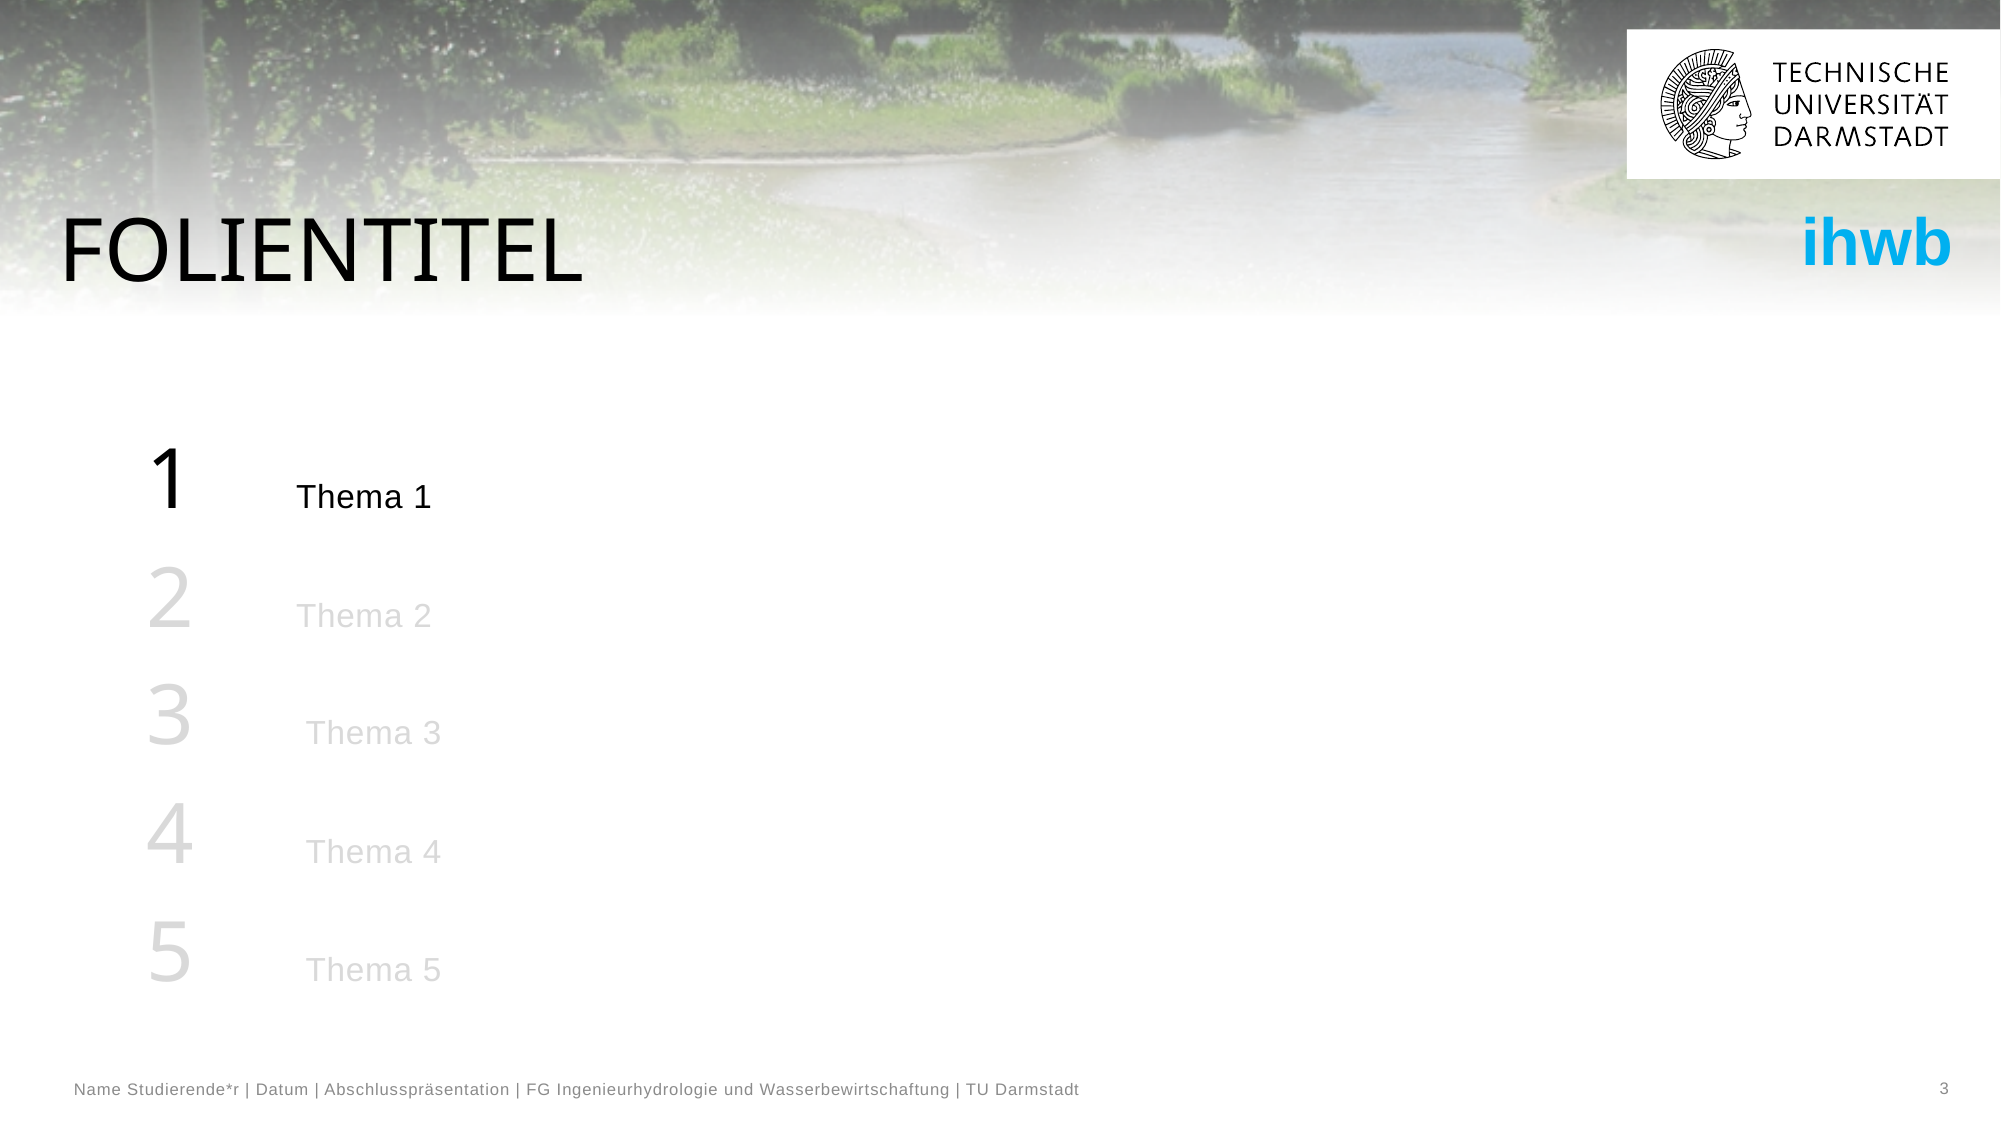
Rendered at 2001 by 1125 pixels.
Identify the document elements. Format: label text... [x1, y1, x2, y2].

text_box 4 Thema 4 [0, 791, 941, 882]
picture [0, 0, 2001, 386]
text_box 1 Thema 1 [0, 436, 815, 527]
text_box 5 Thema 5 [0, 909, 815, 1000]
title FolienTitel [59, 120, 1532, 298]
text_box 2 Thema 2 [0, 555, 815, 646]
slide_number 3 [1708, 1075, 1949, 1106]
text_box 3 Thema 3 [0, 673, 815, 764]
